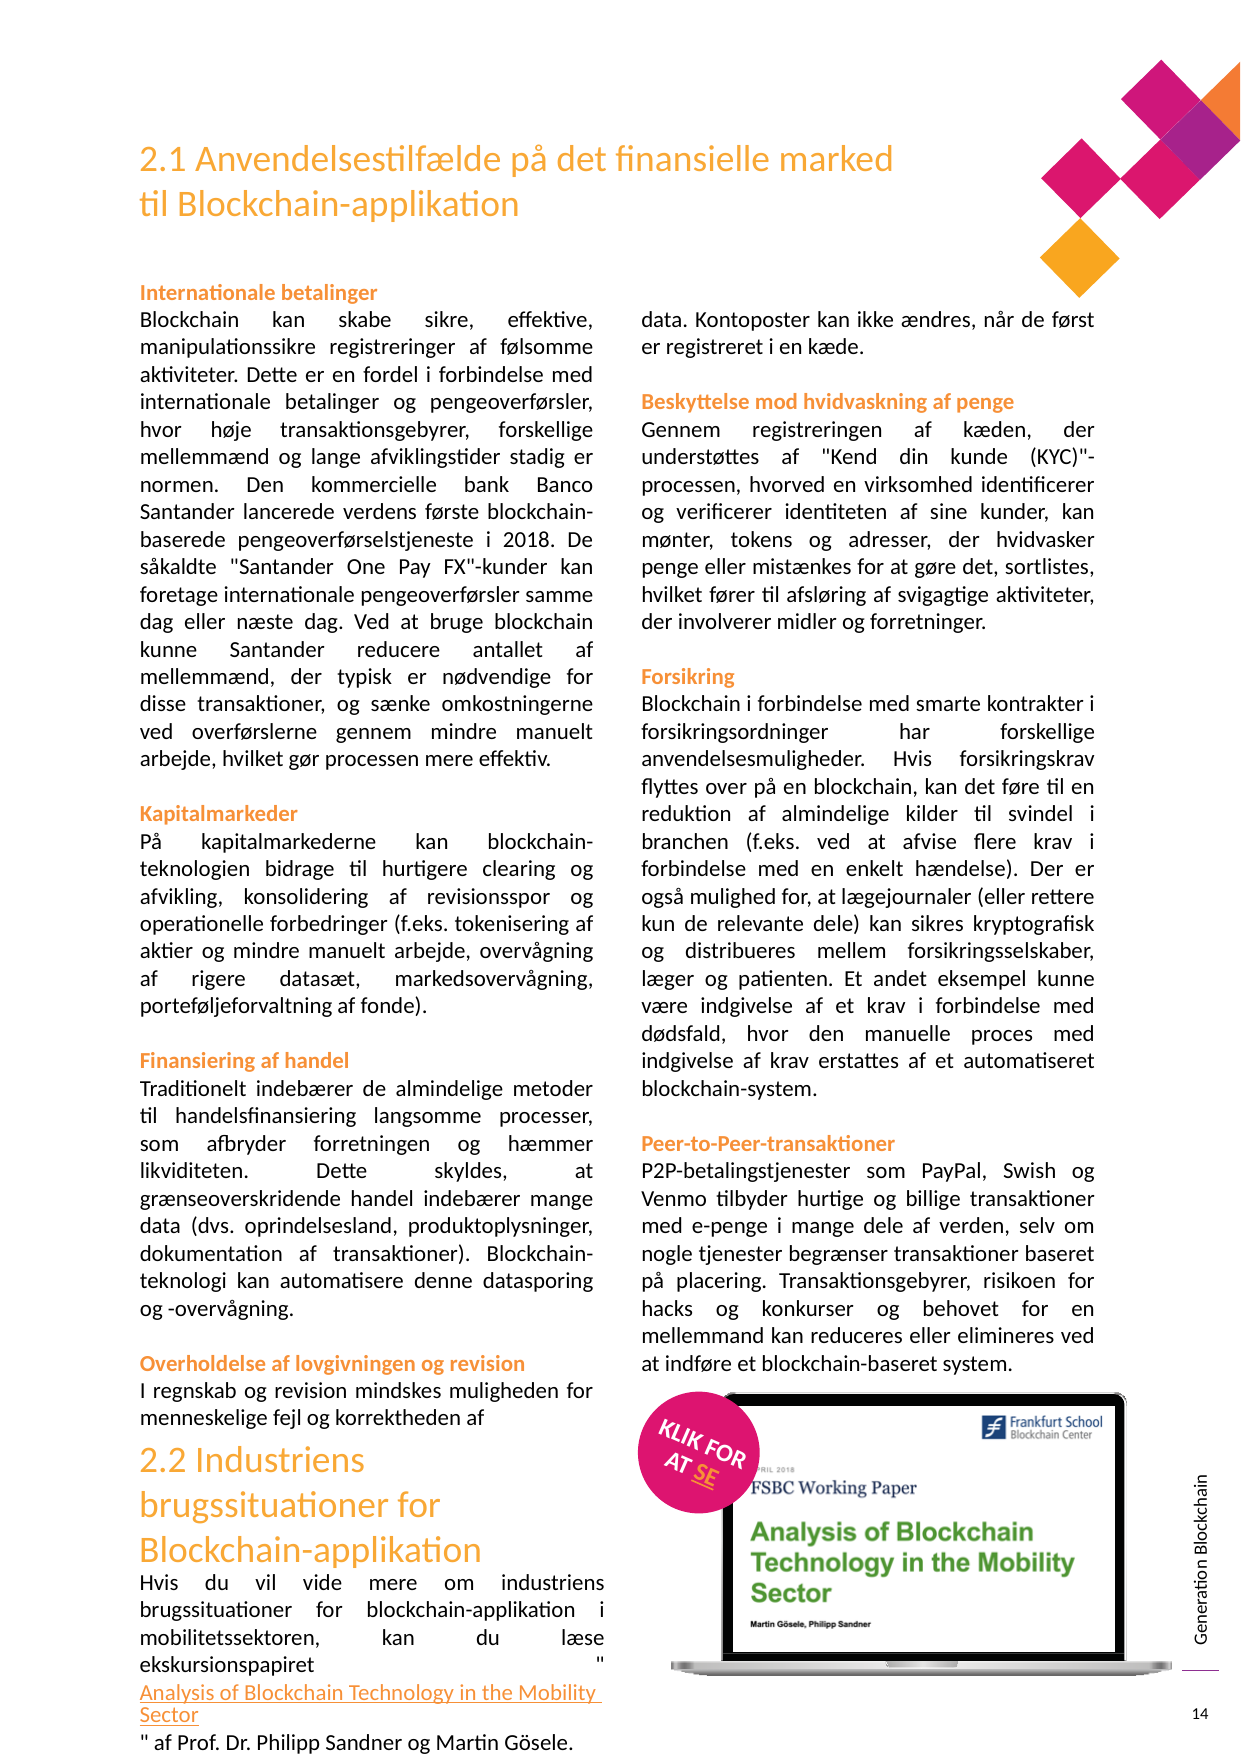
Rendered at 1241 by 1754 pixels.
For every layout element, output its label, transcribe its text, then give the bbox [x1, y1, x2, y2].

text_box 2.1 Anvendelsestilfælde på det finansielle marked til Blockchain-applikation [124, 126, 1118, 204]
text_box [671, 1392, 1172, 1676]
slide_number 14 [1169, 1674, 1231, 1751]
picture [733, 1406, 1115, 1653]
text_box Hvis du vil vide mere om industriens brugssituationer for blockchain-applikation i mobilitetssektoren, kan du læse ekskursionspapiret "Analysis of Blockchain Technology in the Mobility Sector" af Prof. Dr. Philipp Sandner og Martin Gösele. [124, 1559, 620, 1727]
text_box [628, 1391, 765, 1514]
text_box Internationale betalinger Blockchain kan skabe sikre, effektive, manipulationssikre registreringer af følsomme aktiviteter. Dette er en fordel i forbindelse med internationale betalinger og pengeoverførsler, hvor høje transaktionsgebyrer, forskellige mellemmænd og lange afviklingstider stadig er normen. Den kommercielle bank Banco Santander lancerede verdens første blockchain-baserede pengeoverførselstjeneste i 2018. De såkaldte "Santander One Pay FX"-kunder kan foretage internationale pengeoverførsler samme dag eller næste dag. Ved at bruge blockchain kunne Santander reducere antallet af mellemmænd, der typisk er nødvendige for disse transaktioner, og sænke omkostningerne ved overførslerne gennem mindre manuelt arbejde, hvilket gør processen mere effektiv. Kapitalmarkeder På kapitalmarkederne kan blockchain-teknologien bidrage til hurtigere clearing og afvikling, konsolidering af revisionsspor og operationelle forbedringer (f.eks. tokenisering af aktier og mindre manuelt arbejde, overvågning af rigere datasæt, markedsovervågning, porteføljeforvaltning af fonde). Finansiering af handel Traditionelt indebærer de almindelige metoder til handelsfinansiering langsomme processer, som afbryder forretningen og hæmmer likviditeten. Dette skyldes, at grænseoverskridende handel indebærer mange data (dvs. oprindelsesland, produktoplysninger, dokumentation af transaktioner). Blockchain-teknologi kan automatisere denne datasporing og -overvågning. Overholdelse af lovgivningen og revision I regnskab og revision mindskes muligheden for menneskelige fejl og korrektheden af data. Kontoposter kan ikke ændres, når de først er registreret i en kæde. Beskyttelse mod hvidvaskning af penge Gennem registreringen af kæden, der understøttes af "Kend din kunde (KYC)"-processen, hvorved en virksomhed identificerer og verificerer identiteten af sine kunder, kan mønter, tokens og adresser, der hvidvasker penge eller mistænkes for at gøre det, sortlistes, hvilket fører til afsløring af svigagtige aktiviteter, der involverer midler og forretninger. Forsikring Blockchain i forbindelse med smarte kontrakter i forsikringsordninger har forskellige anvendelsesmuligheder. Hvis forsikringskrav flyttes over på en blockchain, kan det føre til en reduktion af almindelige kilder til svindel i branchen (f.eks. ved at afvise flere krav i forbindelse med en enkelt hændelse). Der er også mulighed for, at lægejournaler (eller rettere kun de relevante dele) kan sikres kryptografisk og distribueres mellem forsikringsselskaber, læger og patienten. Et andet eksempel kunne være indgivelse af et krav i forbindelse med dødsfald, hvor den manuelle proces med indgivelse af krav erstattes af et automatiseret blockchain-system. Peer-to-Peer-transaktioner P2P-betalingstjenester som PayPal, Swish og Venmo tilbyder hurtige og billige transaktioner med e-penge i mange dele af verden, selv om nogle tjenester begrænser transaktioner baseret på placering. Transaktionsgebyrer, risikoen for hacks og konkurser og behovet for en mellemmand kan reduceres eller elimineres ved at indføre et blockchain-baseret system. [124, 269, 1111, 1309]
text_box 2.2 Industriens brugssituationer for Blockchain-applikation [124, 1427, 620, 1506]
